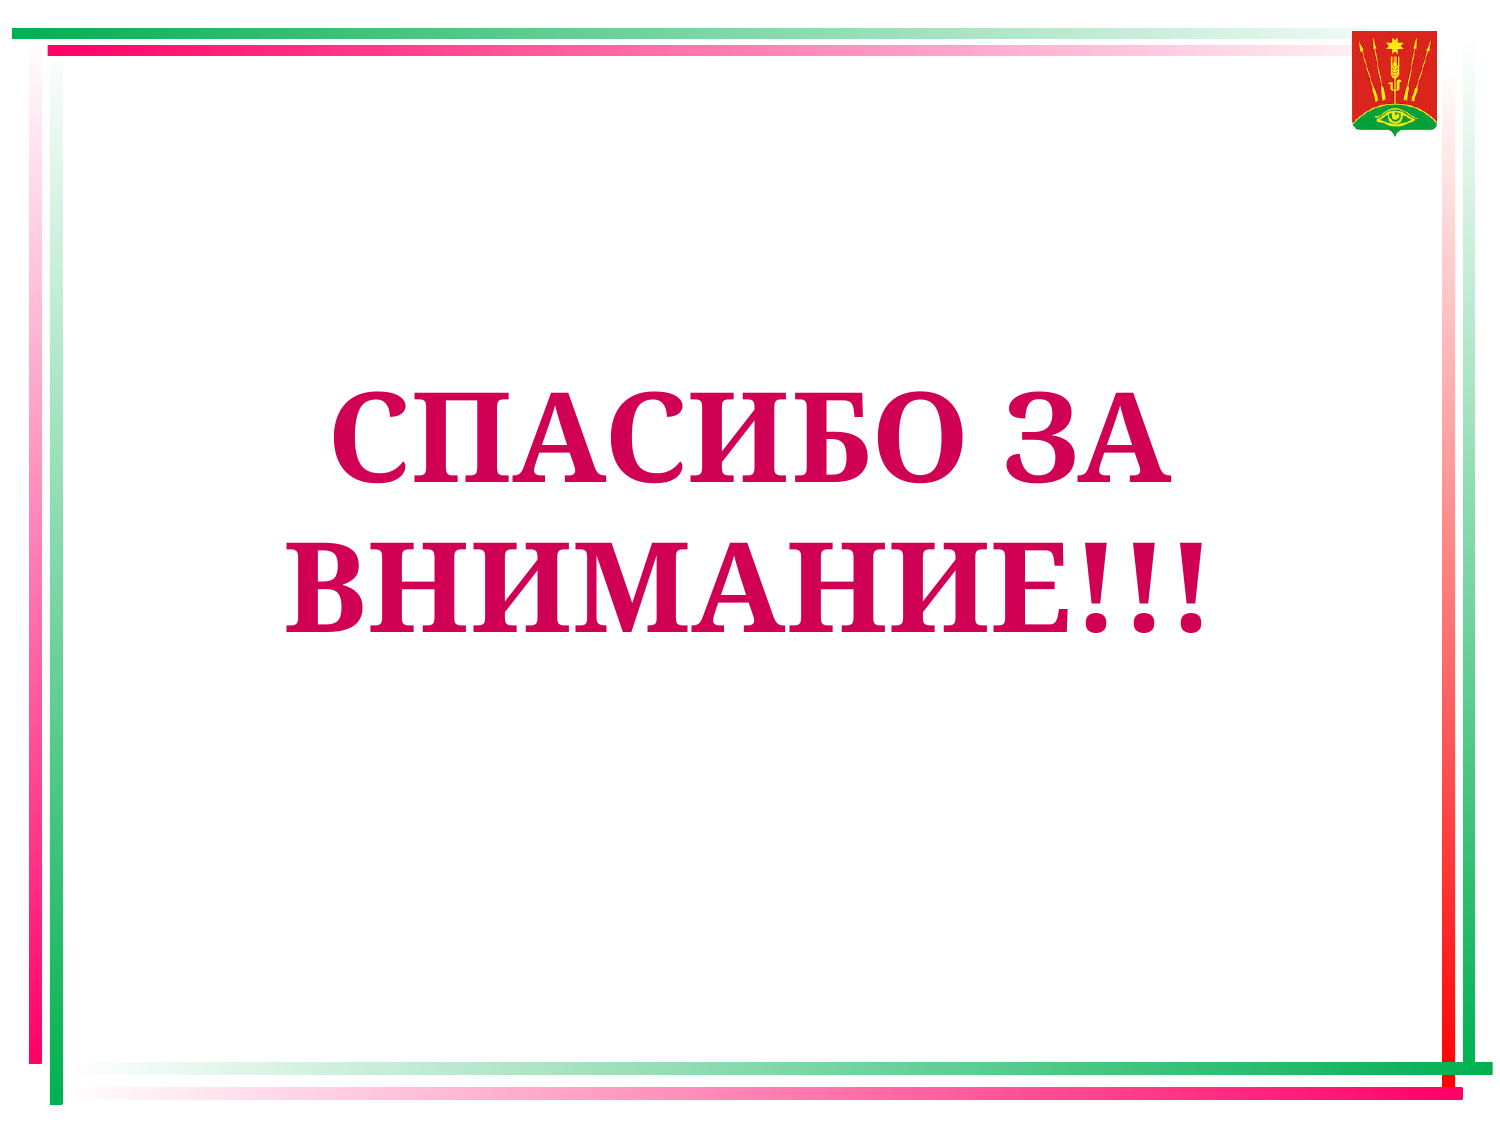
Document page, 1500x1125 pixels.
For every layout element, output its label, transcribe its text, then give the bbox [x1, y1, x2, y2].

picture [1352, 31, 1437, 138]
title СПАСИБО ЗА ВНИМАНИЕ!!! [0, 349, 1500, 669]
